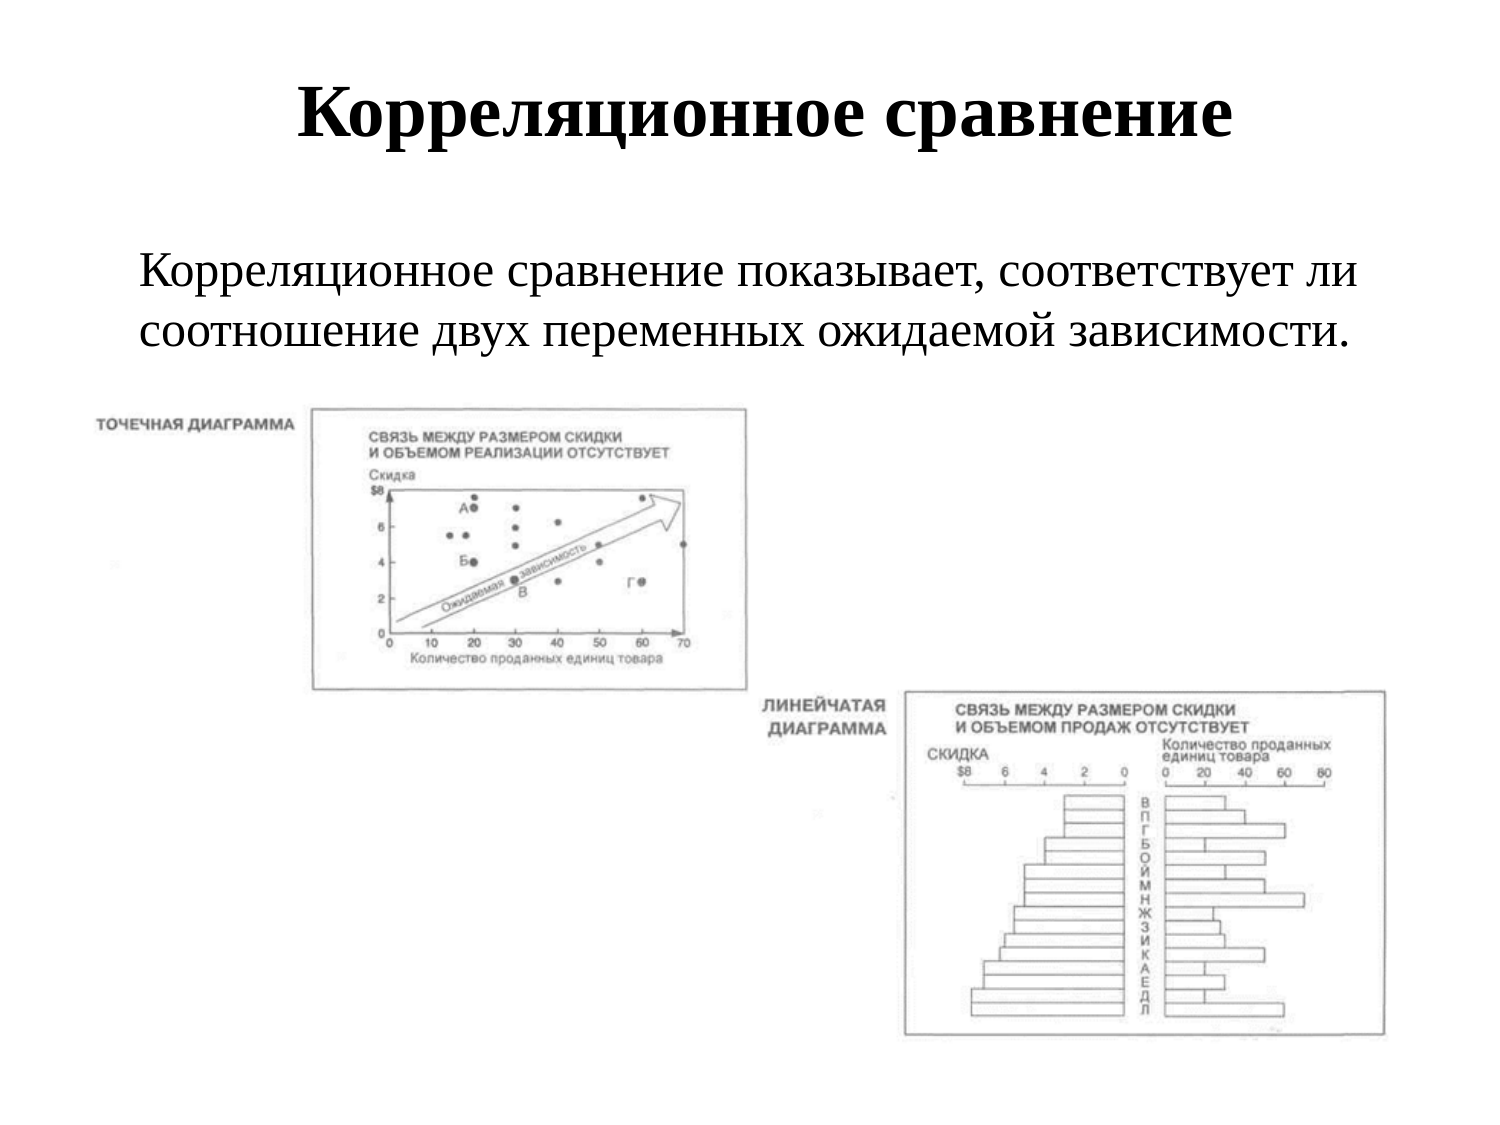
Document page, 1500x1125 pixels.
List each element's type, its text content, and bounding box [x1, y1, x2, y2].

text_box Корреляционное сравнение показывает, соответствует ли соотношение двух переменных ожидаемой зависимости. [123, 229, 1400, 364]
picture [86, 401, 1397, 1049]
text_box Корреляционное сравнение [282, 54, 1249, 160]
